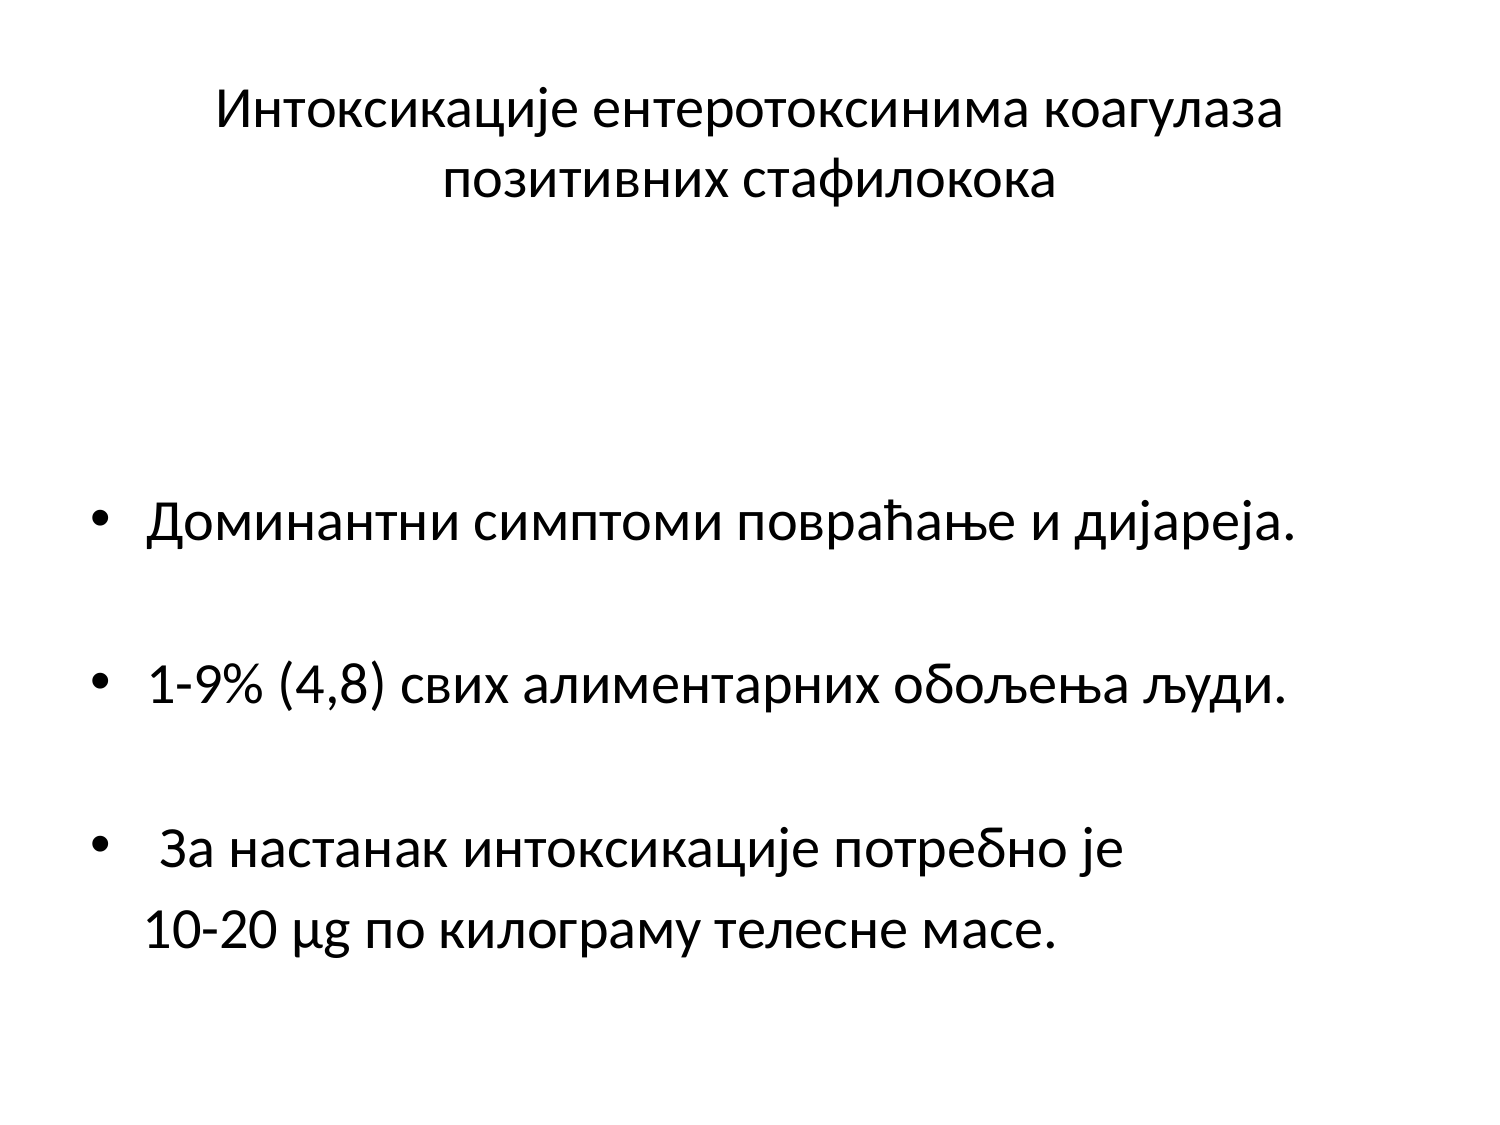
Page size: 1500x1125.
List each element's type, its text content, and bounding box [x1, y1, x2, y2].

title Интоксикације ентеротоксинима коагулаза позитивних стафилокока [75, 45, 1425, 233]
list Доминантни симптоми повраћање и дијареја. 1-9% (4,8) свих алиментарних обољења људи. За настанак интоксикације потребно је 10-20 µg по килoграму телeснe масe. [75, 474, 1425, 1118]
